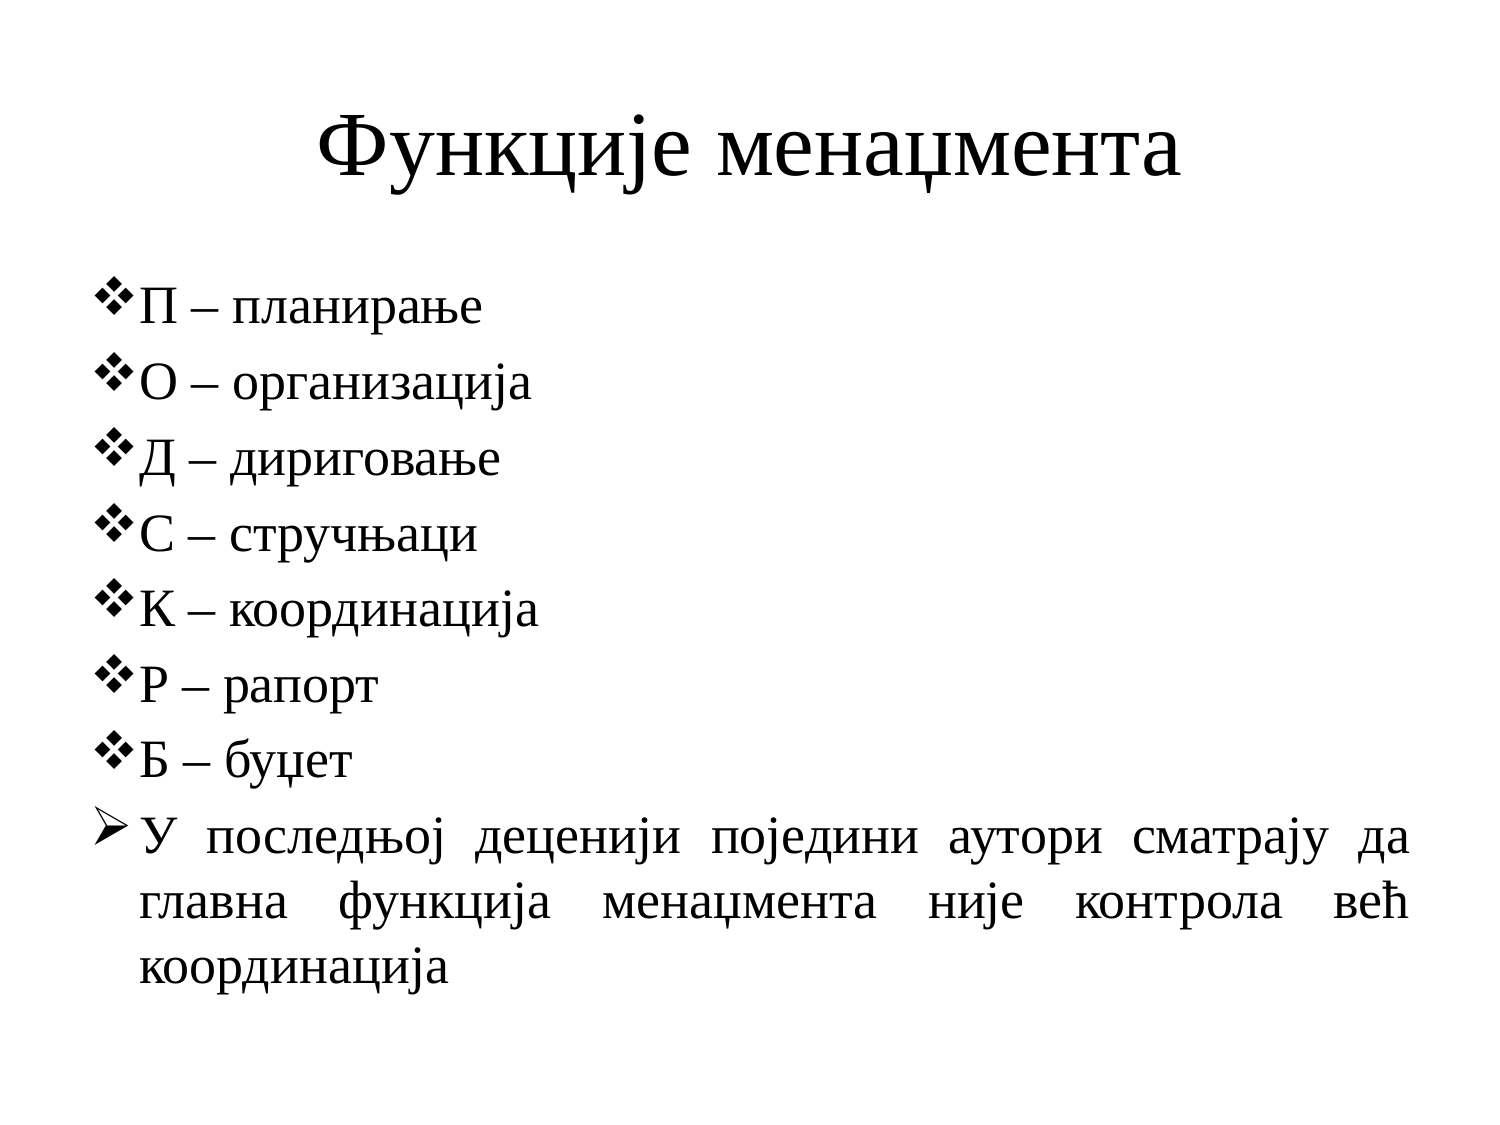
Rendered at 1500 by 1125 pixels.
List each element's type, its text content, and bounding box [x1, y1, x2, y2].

list П – планирање О – организација Д – дириговање С – стручњаци К – координација Р – рапорт Б – буџет У последњој деценији поједини аутори сматрају да главна функција менаџмента није контрола већ координација [75, 262, 1425, 1005]
title Функције менаџмента [75, 45, 1425, 233]
